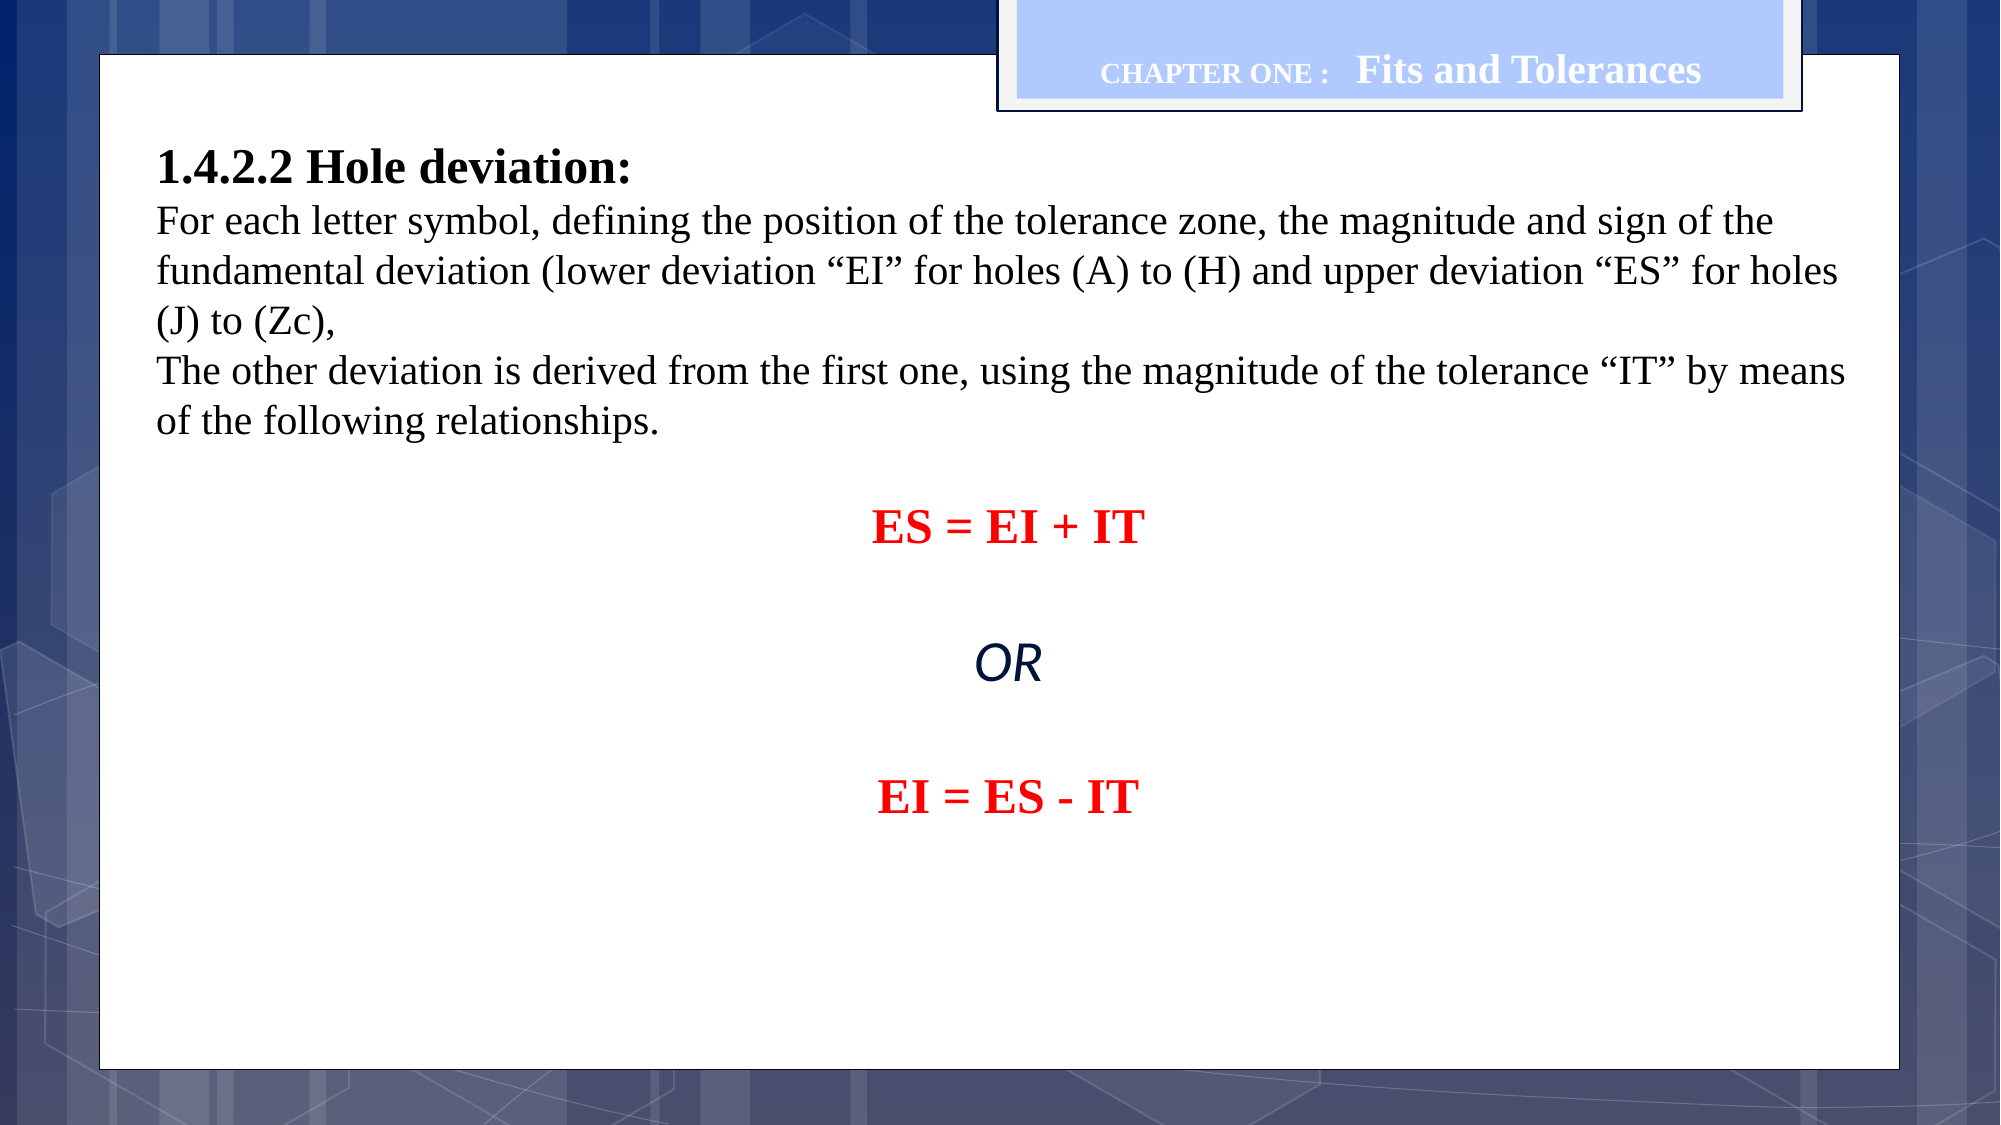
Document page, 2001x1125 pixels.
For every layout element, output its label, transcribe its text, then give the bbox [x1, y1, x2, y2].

text_box CHAPTER ONE : Fits and Tolerances [942, 0, 1860, 106]
text_box 1.4.2.2 Hole deviation: For each letter symbol, defining the position of the tolerance zone, the magnitude and sign of the fundamental deviation (lower deviation “EI” for holes (A) to (H) and upper deviation “ES” for holes (J) to (Zc), The other deviation is derived from the first one, using the magnitude of the tolerance “IT” by means of the following relationships. ES = EI + IT OR EI = ES - IT [141, 152, 1877, 1041]
